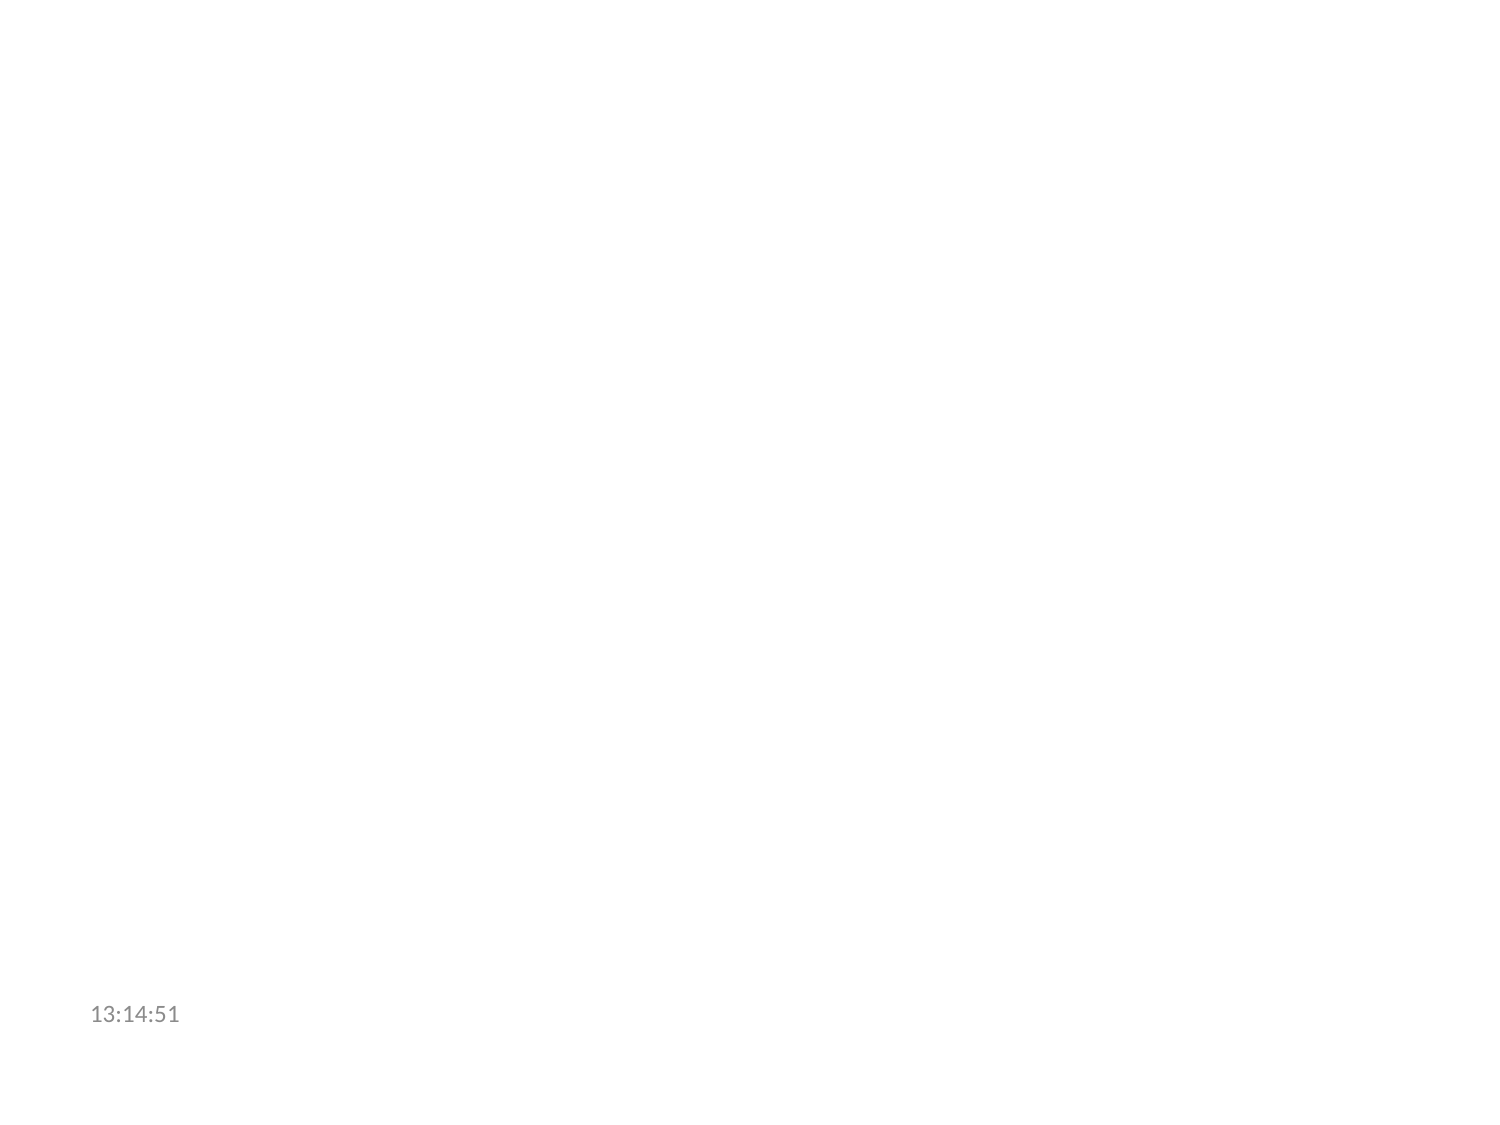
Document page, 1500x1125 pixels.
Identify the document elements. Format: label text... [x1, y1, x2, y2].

text_box 15:35:09 [75, 982, 425, 1043]
